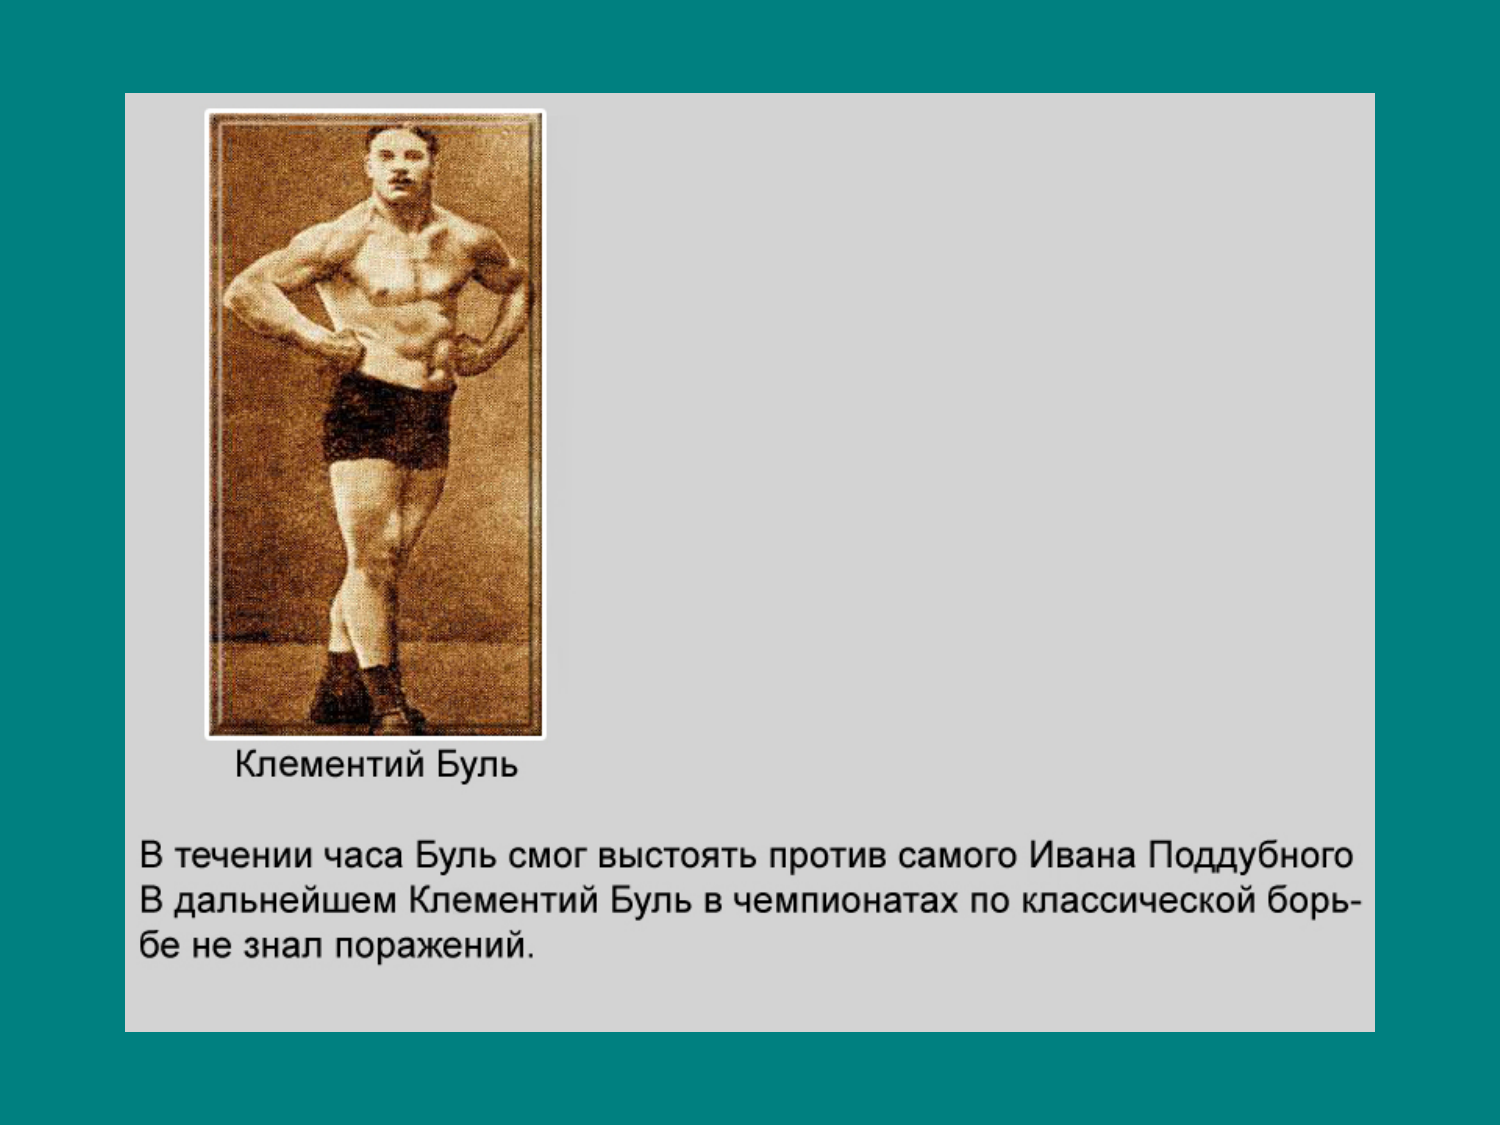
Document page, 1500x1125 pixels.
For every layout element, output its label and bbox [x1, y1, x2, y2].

picture [124, 93, 1376, 1032]
